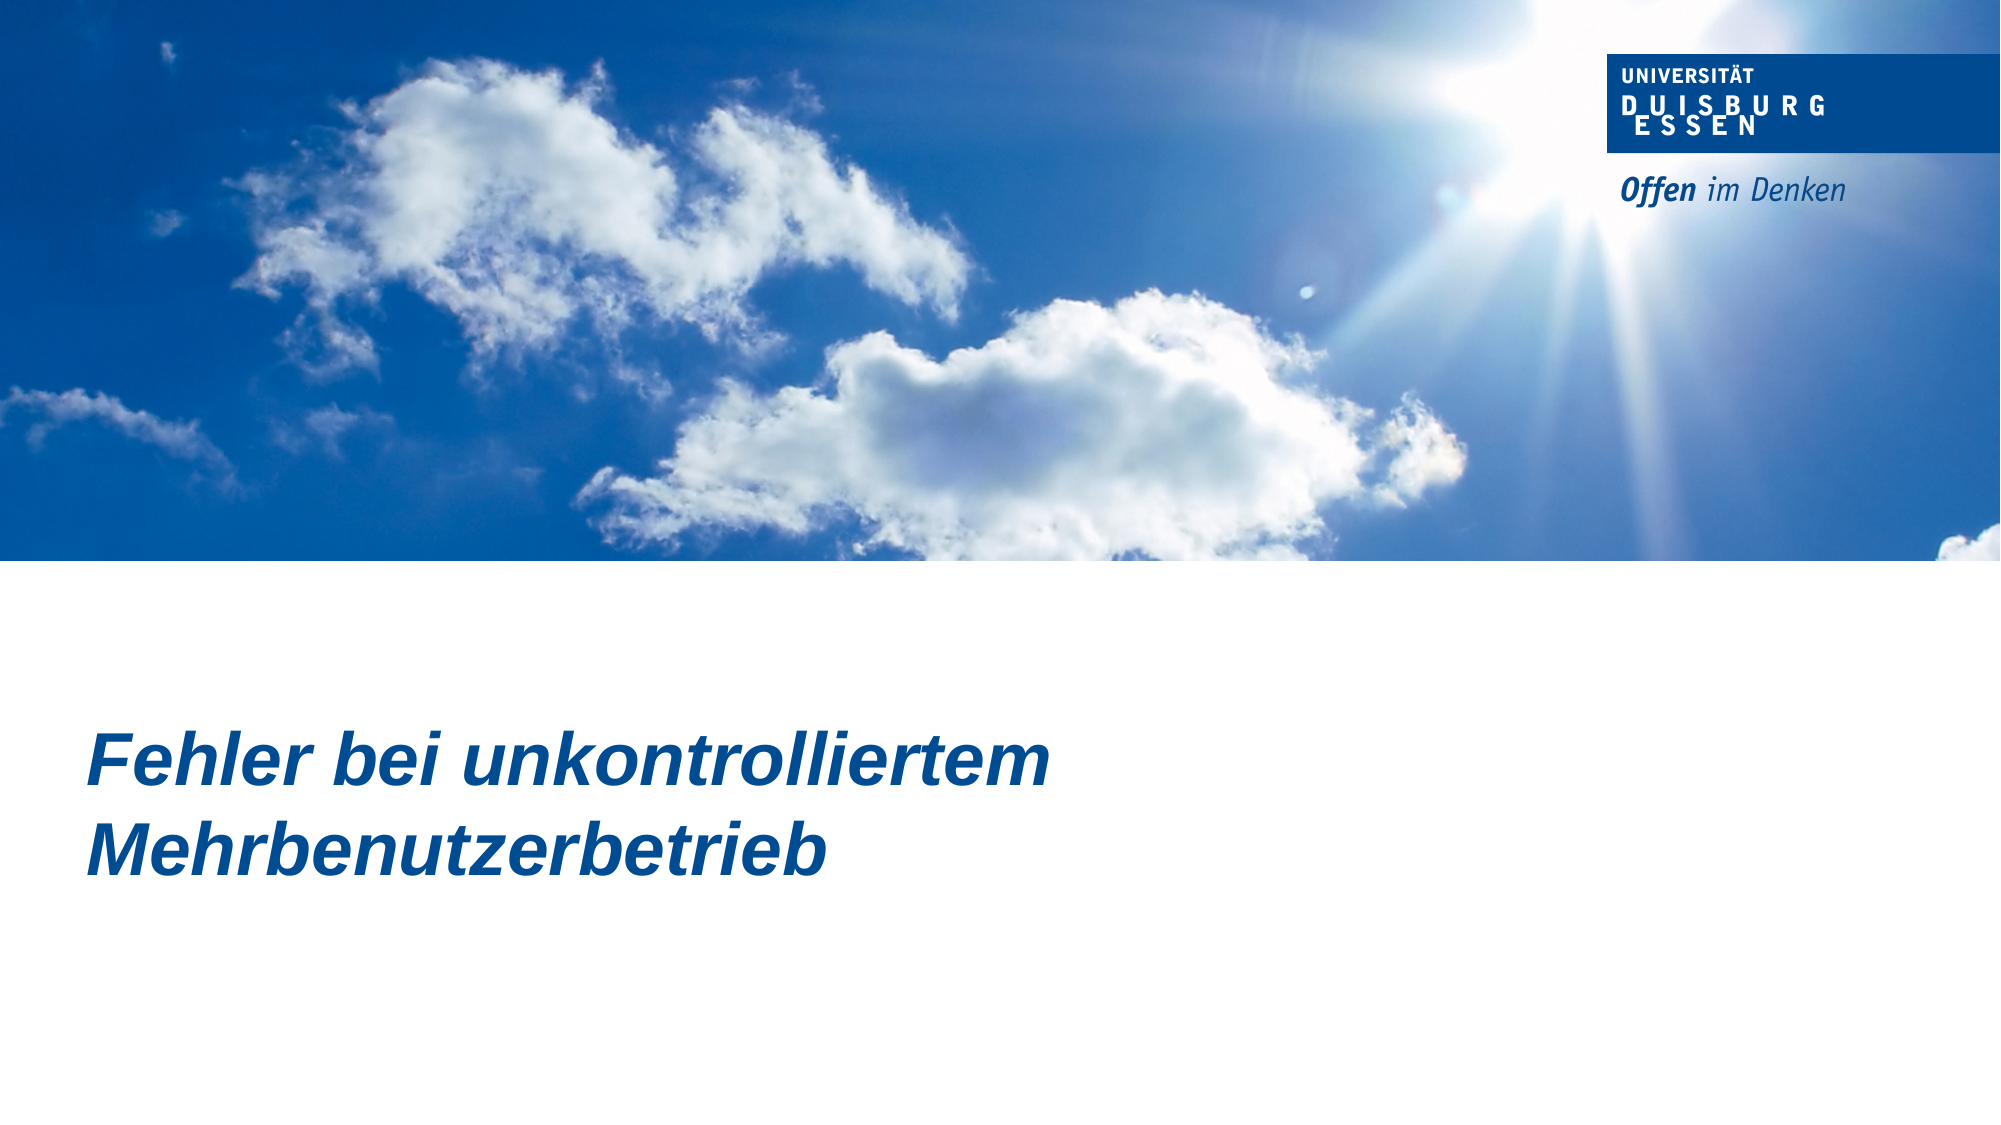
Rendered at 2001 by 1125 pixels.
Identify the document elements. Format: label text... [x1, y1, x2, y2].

list Fehler bei unkontrolliertem Mehrbenutzerbetrieb [86, 710, 1276, 789]
picture [0, 0, 2000, 561]
